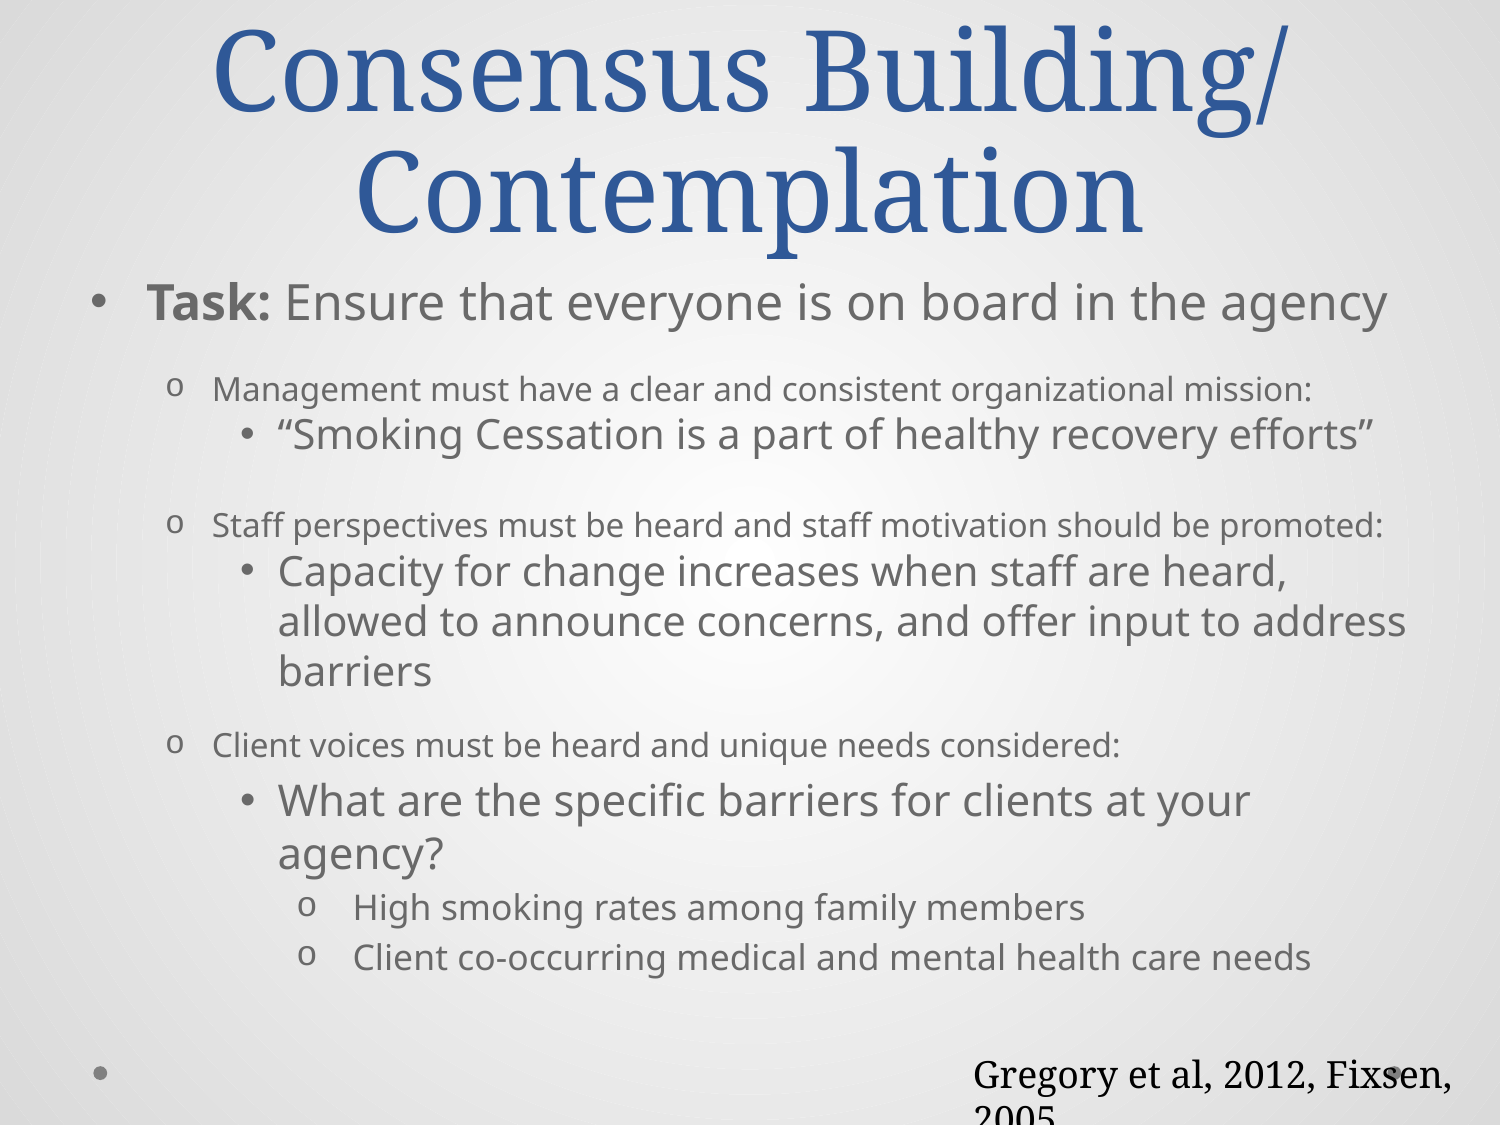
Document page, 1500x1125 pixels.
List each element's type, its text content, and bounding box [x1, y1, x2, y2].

title Consensus Building/ Contemplation [75, 0, 1425, 262]
list Task: Ensure that everyone is on board in the agency Management must have a clear and consistent organizational mission: “Smoking Cessation is a part of healthy recovery efforts” Staff perspectives must be heard and staff motivation should be promoted: Capacity for change increases when staff are heard, allowed to announce concerns, and offer input to address barriers Client voices must be heard and unique needs considered: What are the specific barriers for clients at your agency? High smoking rates among family members Client co-occurring medical and mental health care needs [75, 262, 1425, 1025]
text_box Gregory et al, 2012, Fixsen, 2005 [958, 1043, 1500, 1125]
